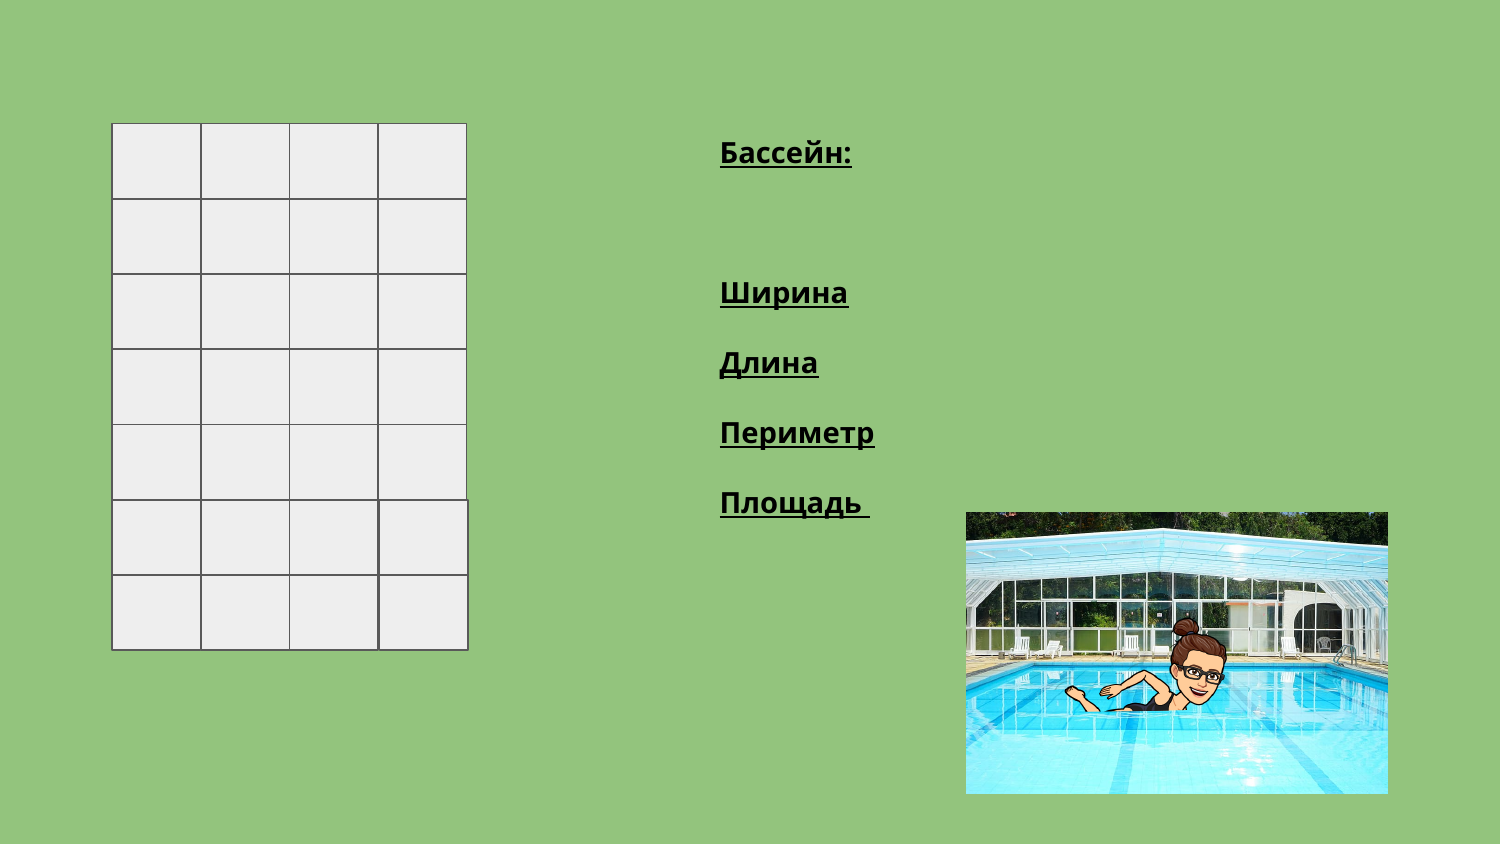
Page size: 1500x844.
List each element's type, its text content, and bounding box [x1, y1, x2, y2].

text_box [379, 499, 469, 575]
text_box [290, 274, 378, 349]
text_box [290, 199, 378, 274]
text_box [112, 199, 200, 274]
text_box [200, 199, 290, 274]
text_box [200, 349, 290, 425]
text_box [290, 349, 378, 424]
text_box [201, 575, 290, 651]
text_box [378, 350, 467, 425]
text_box [378, 123, 467, 198]
text_box [290, 123, 378, 199]
text_box [200, 274, 290, 349]
text_box [112, 499, 201, 575]
text_box [290, 499, 378, 575]
text_box [290, 575, 378, 651]
picture [966, 512, 1388, 794]
text_box Бассейн: Ширина Длина Периметр Площадь [704, 84, 1220, 567]
text_box [112, 123, 201, 199]
text_box [379, 575, 469, 651]
text_box [112, 425, 201, 499]
text_box [112, 575, 201, 651]
text_box [378, 198, 467, 274]
text_box [201, 123, 290, 199]
text_box [112, 349, 200, 425]
text_box [289, 424, 378, 499]
text_box [201, 425, 289, 499]
text_box [112, 274, 200, 349]
text_box [201, 499, 290, 575]
text_box [378, 274, 467, 350]
text_box [378, 425, 467, 500]
